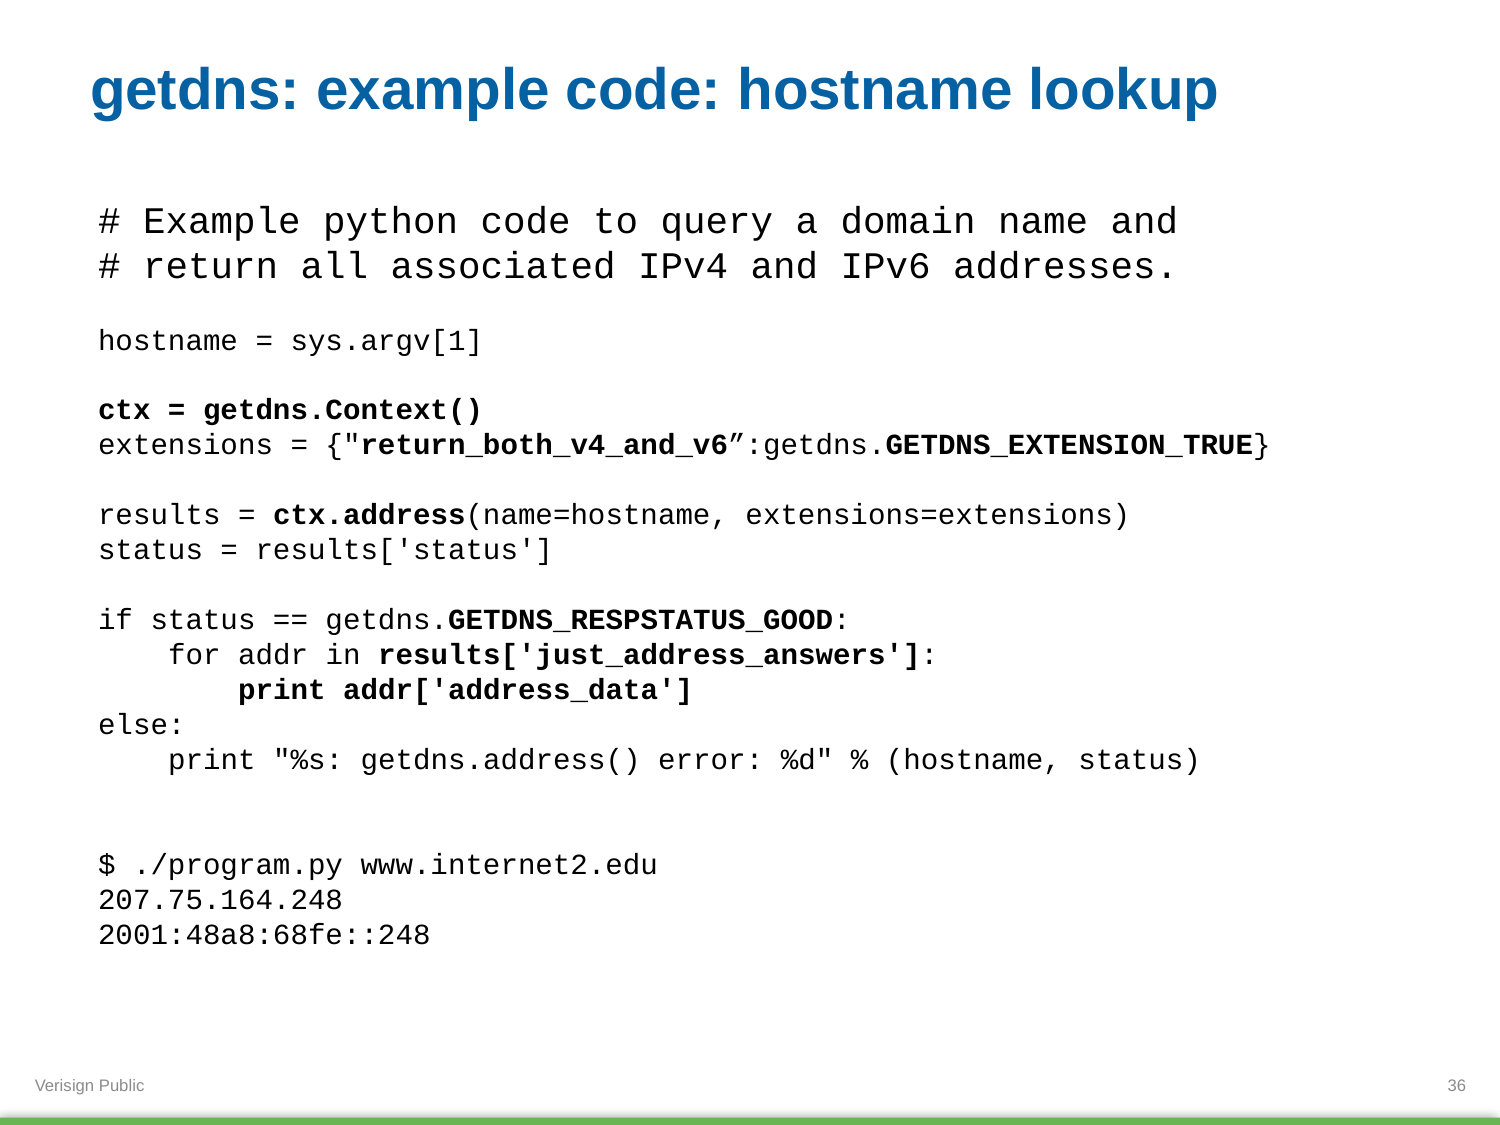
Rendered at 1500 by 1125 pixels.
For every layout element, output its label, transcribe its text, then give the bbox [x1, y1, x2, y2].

slide_number 36 [1422, 1072, 1482, 1098]
text_box # Example python code to query a domain name and # return all associated IPv4 and IPv6 addresses. hostname = sys.argv[1] ctx = getdns.Context() extensions = {"return_both_v4_and_v6”:getdns.GETDNS_EXTENSION_TRUE} results = ctx.address(name=hostname, extensions=extensions) status = results['status'] if status == getdns.GETDNS_RESPSTATUS_GOOD: for addr in results['just_address_answers']: print addr['address_data'] else: print "%s: getdns.address() error: %d" % (hostname, status) $ ./program.py www.internet2.edu 207.75.164.248 2001:48a8:68fe::248 [92, 189, 1323, 956]
title getdns: example code: hostname lookup [75, 40, 1425, 132]
